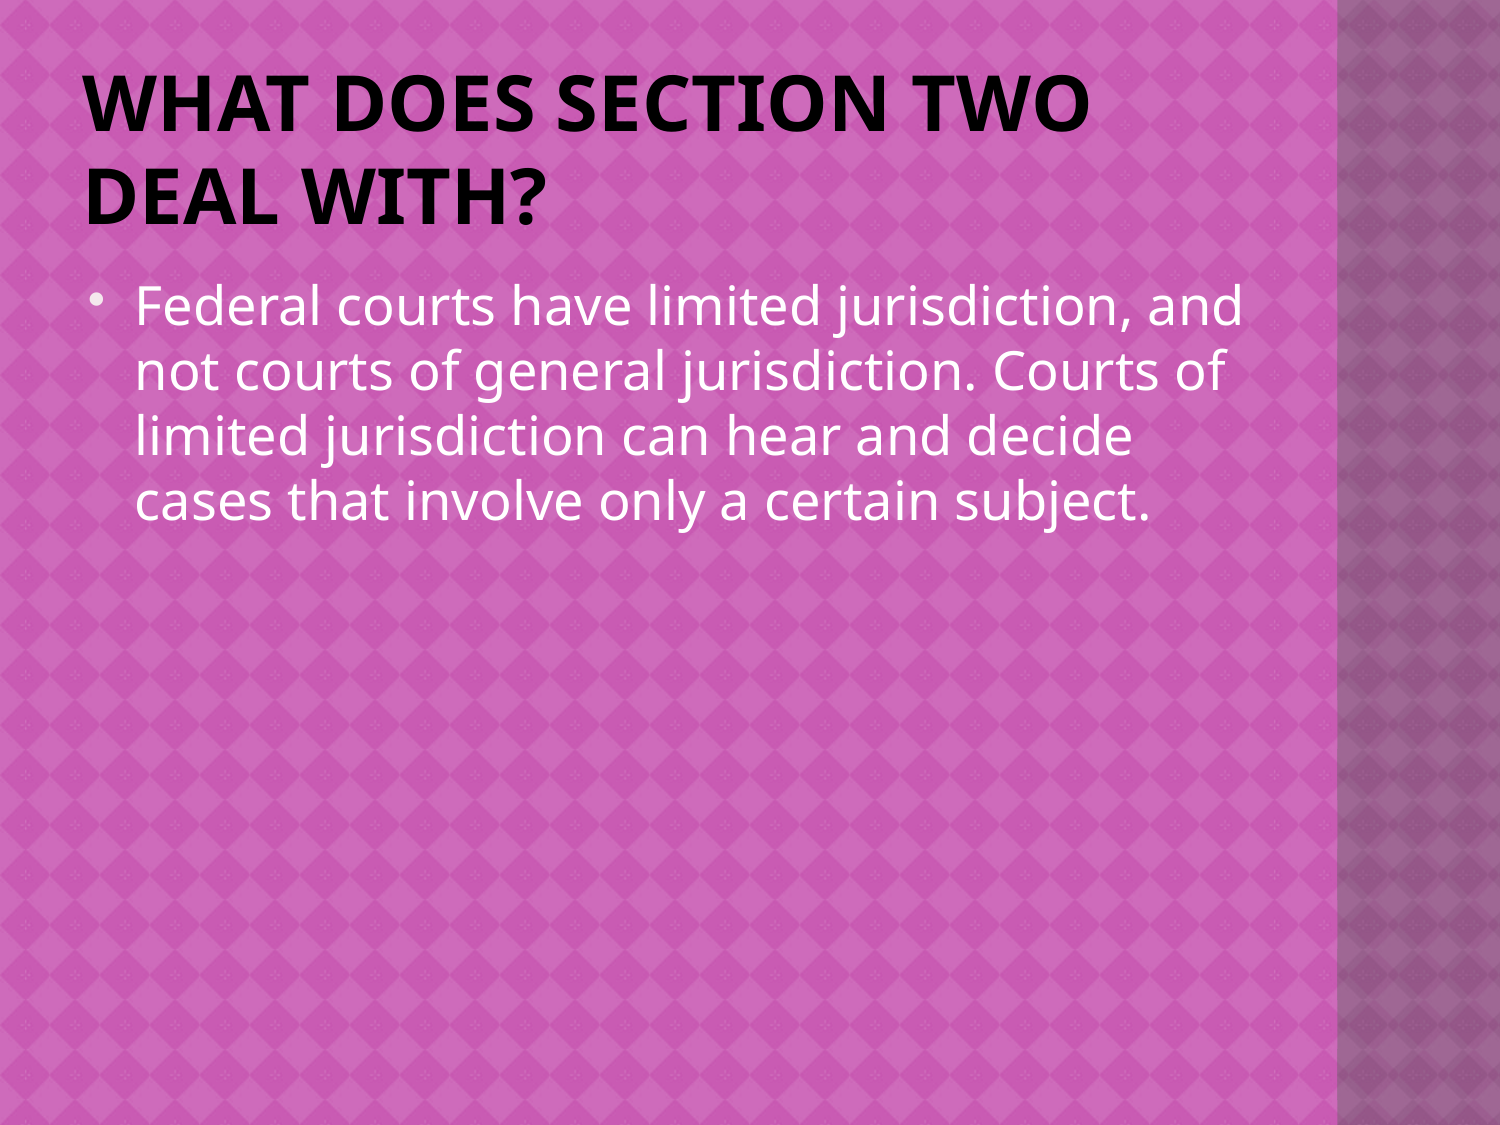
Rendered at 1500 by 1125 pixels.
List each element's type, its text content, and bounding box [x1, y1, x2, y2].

list Federal courts have limited jurisdiction, and not courts of general jurisdiction. Courts of limited jurisdiction can hear and decide cases that involve only a certain subject. [75, 264, 1263, 1059]
title What does section two deal with? [75, 52, 1263, 240]
